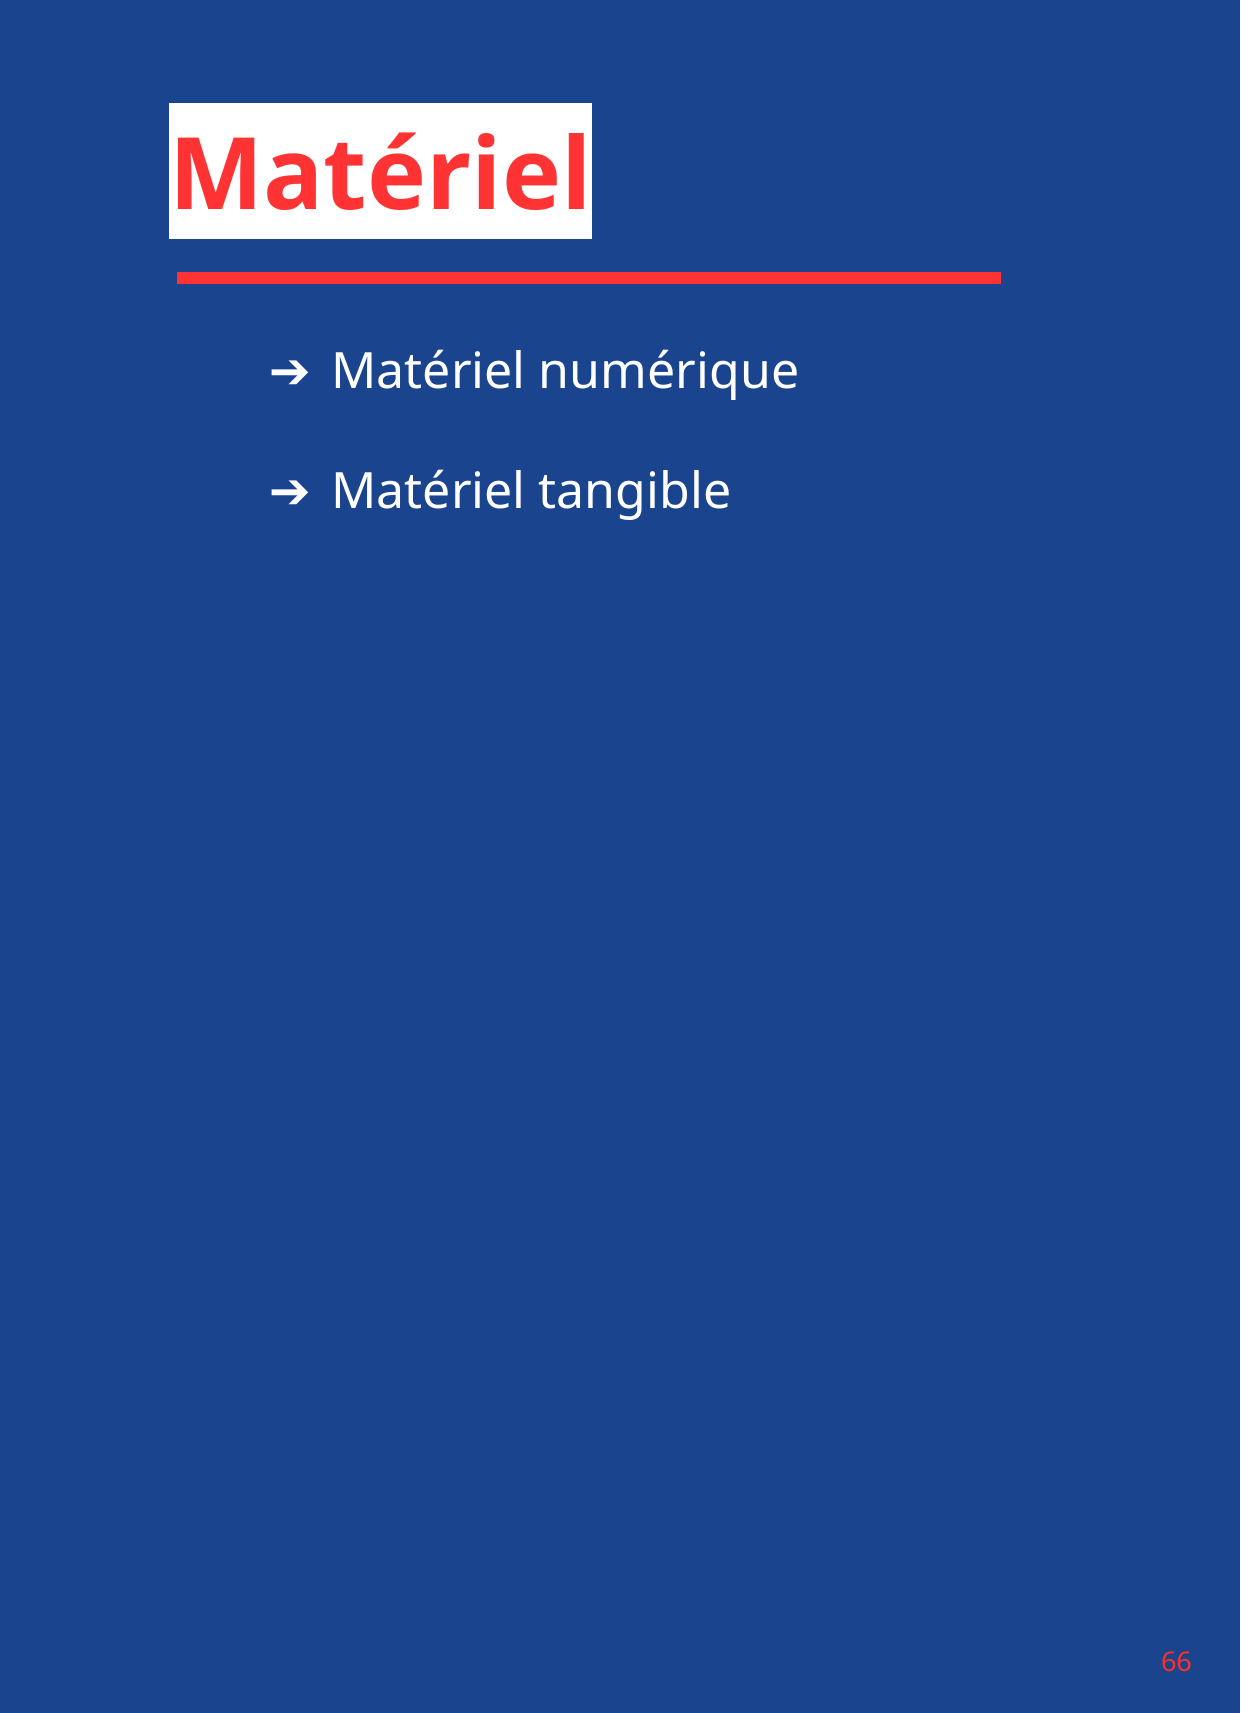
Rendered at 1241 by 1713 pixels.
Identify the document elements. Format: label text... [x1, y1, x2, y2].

text_box Matériel [117, 101, 1157, 237]
text_box Matériel numérique Matériel tangible [248, 331, 1157, 527]
slide_number ‹#› [1136, 1621, 1211, 1705]
